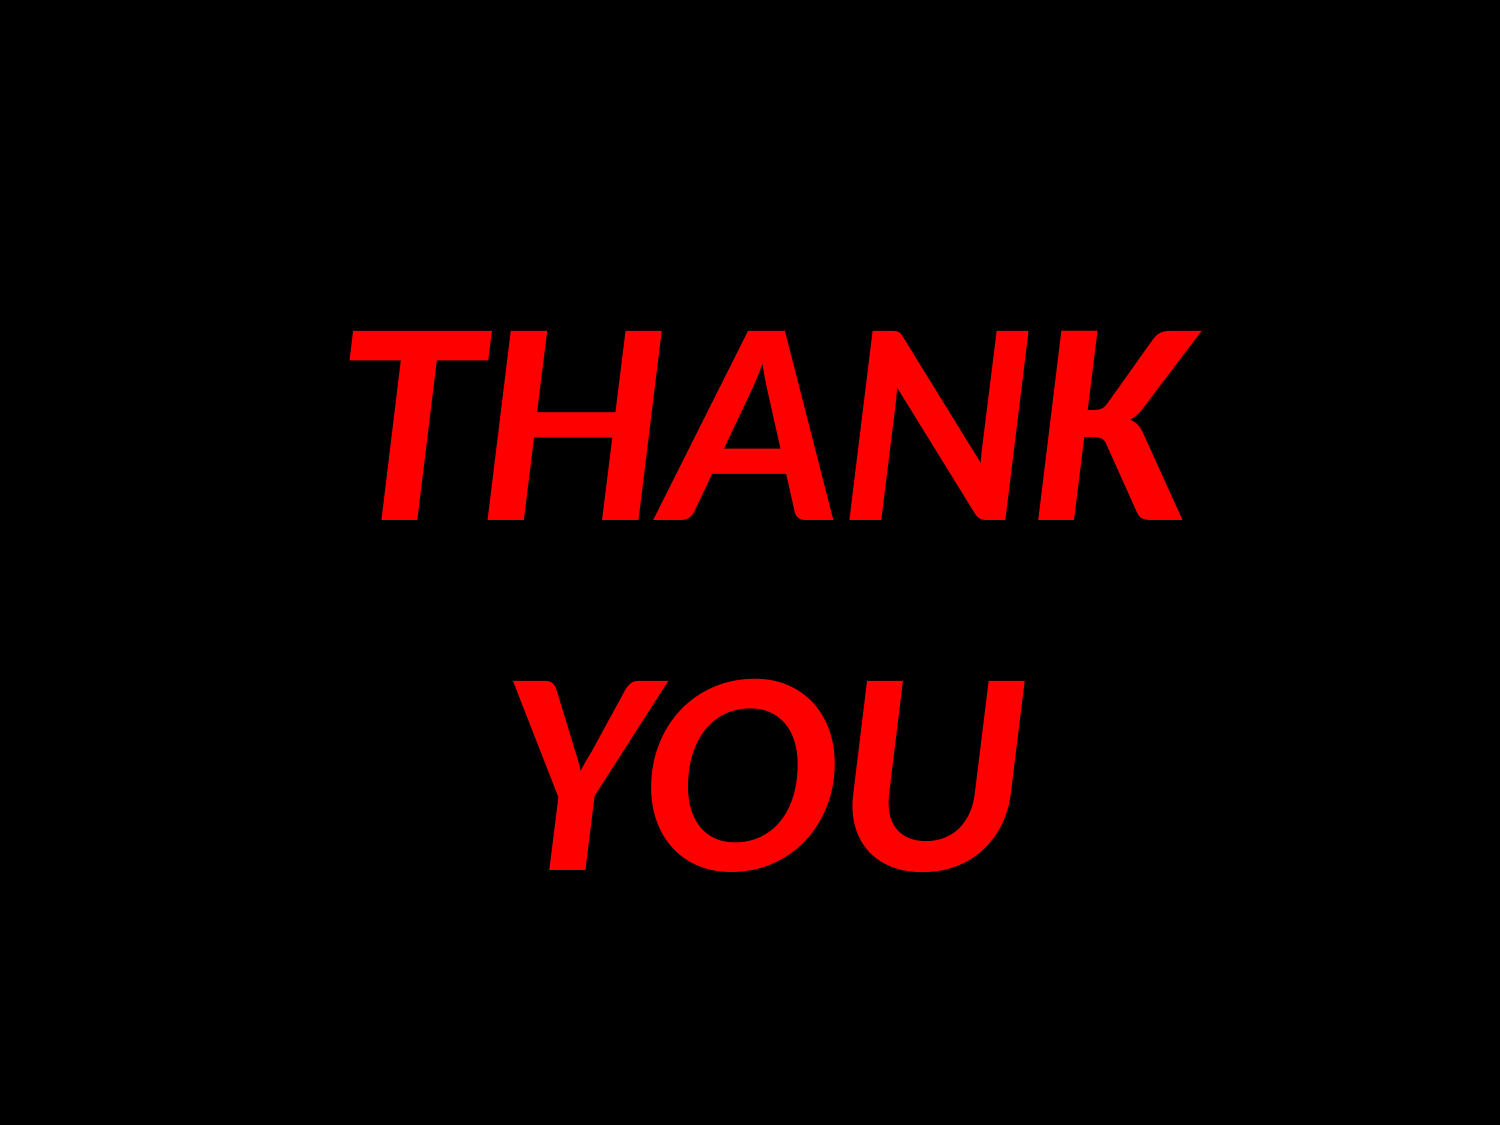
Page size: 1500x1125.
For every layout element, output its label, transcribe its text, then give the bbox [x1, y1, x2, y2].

title THANK YOU [88, 231, 1439, 927]
